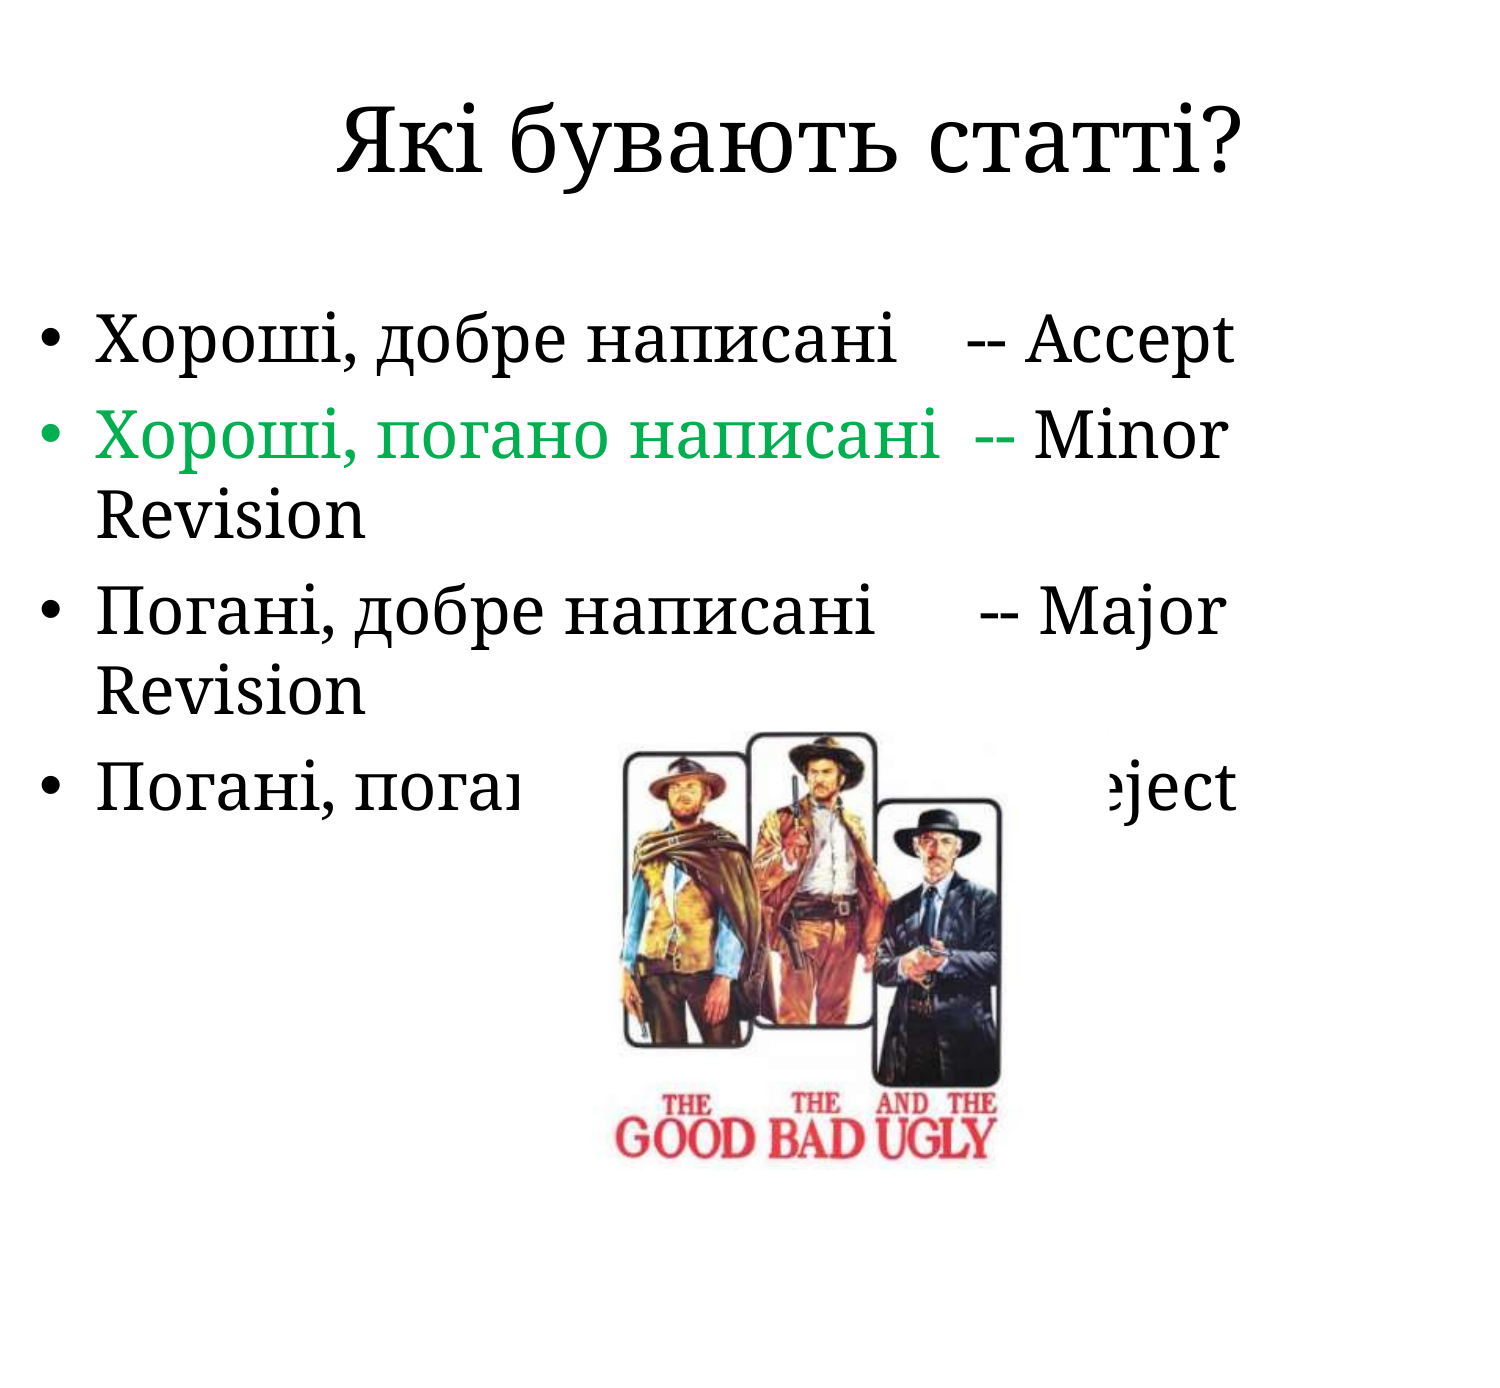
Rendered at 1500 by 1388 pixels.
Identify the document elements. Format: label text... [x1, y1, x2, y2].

text_box [518, 731, 1110, 1170]
title Які бувають статті? [12, 41, 1488, 313]
text_box Хороші, добре написані -- Accept Хороші, погано написані -- Minor Revision Погані, добре написані -- Major Revision Погані, погано написані -- Reject [37, 296, 1460, 920]
